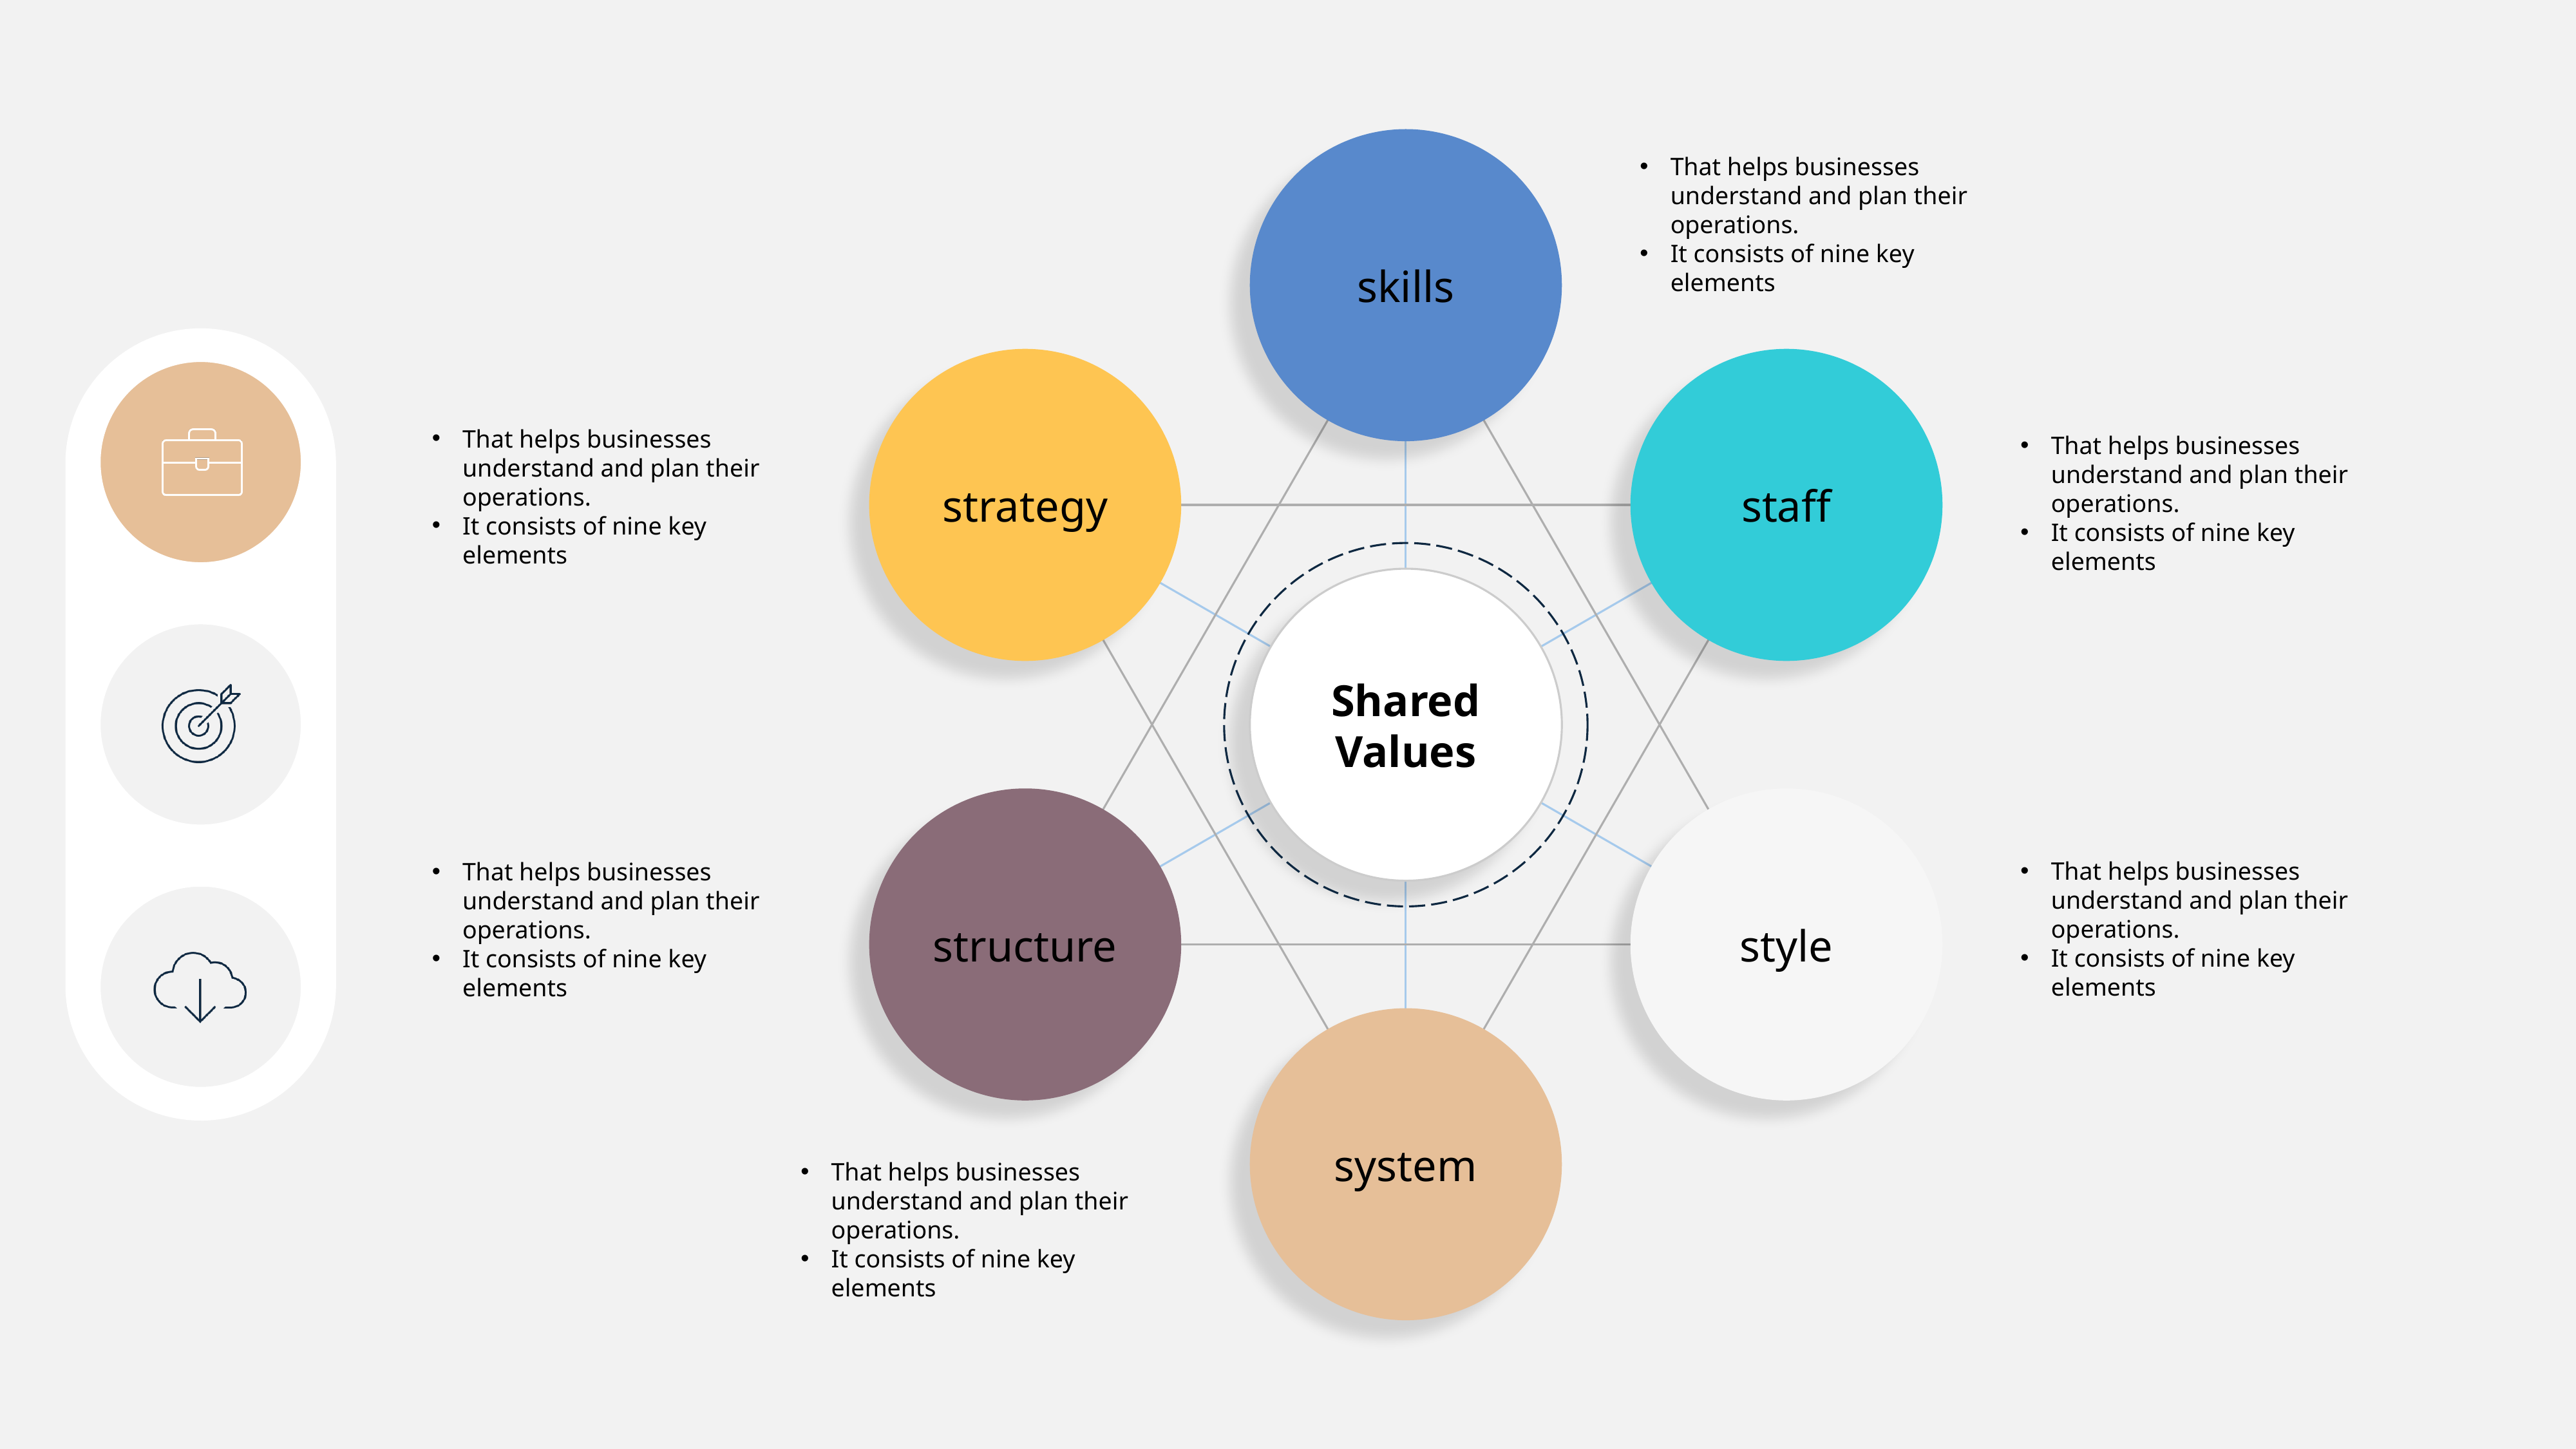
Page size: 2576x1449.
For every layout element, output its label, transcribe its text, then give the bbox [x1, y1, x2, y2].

picture [151, 415, 249, 513]
picture [151, 938, 249, 1036]
text_box [64, 327, 337, 1122]
text_box [102, 363, 299, 561]
text_box That helps businesses understand and plan their operations. It consists of nine key elements [422, 419, 791, 573]
text_box That helps businesses understand and plan their operations. It consists of nine key elements [791, 1151, 869, 1307]
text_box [869, 129, 1943, 1321]
picture [151, 676, 249, 773]
text_box That helps businesses understand and plan their operations. It consists of nine key elements [2011, 425, 2380, 580]
text_box That helps businesses understand and plan their operations. It consists of nine key elements [422, 851, 791, 1006]
text_box That helps businesses understand and plan their operations. It consists of nine key elements [1943, 146, 1999, 301]
text_box That helps businesses understand and plan their operations. It consists of nine key elements [2011, 851, 2380, 1006]
